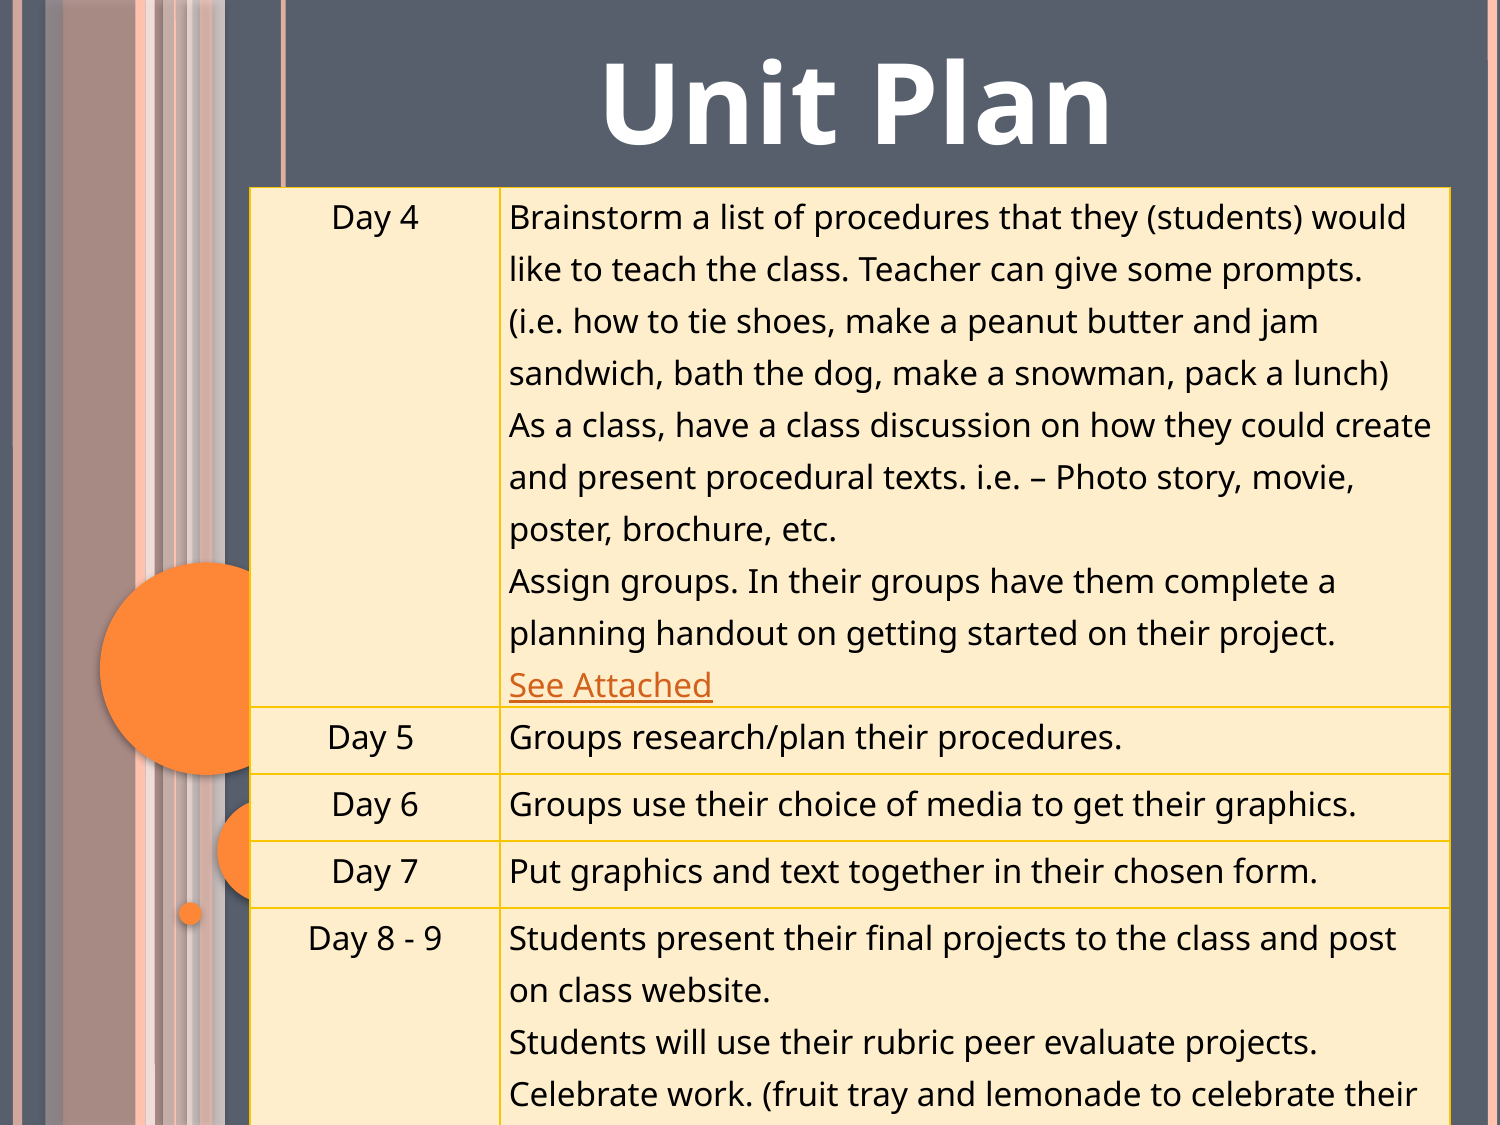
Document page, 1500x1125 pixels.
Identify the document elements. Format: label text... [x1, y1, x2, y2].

table_cell Day 6 [251, 775, 499, 840]
table_cell Day 8 - 9 [251, 909, 499, 1125]
table_cell Day 7 [251, 842, 499, 907]
table_cell Groups use their choice of media to get their graphics. [501, 775, 1449, 840]
table_cell Students present their final projects to the class and post on class website. Students will use their rubric peer evaluate projects. Celebrate work. (fruit tray and lemonade to celebrate their achievement) [501, 909, 1449, 1125]
table_header Day 4 [251, 188, 499, 706]
table_header Brainstorm a list of procedures that they (students) would like to teach the class. Teacher can give some prompts. (i.e. how to tie shoes, make a peanut butter and jam sandwich, bath the dog, make a snowman, pack a lunch) As a class, have a class discussion on how they could create and present procedural texts. i.e. – Photo story, movie, poster, brochure, etc. Assign groups. In their groups have them complete a planning handout on getting started on their project. See Attached [501, 188, 1449, 706]
table_cell Groups research/plan their procedures. [501, 708, 1449, 773]
table_cell Day 5 [251, 708, 499, 773]
table_cell Put graphics and text together in their chosen form. [501, 842, 1449, 907]
text_box Unit Plan [324, 24, 1388, 175]
